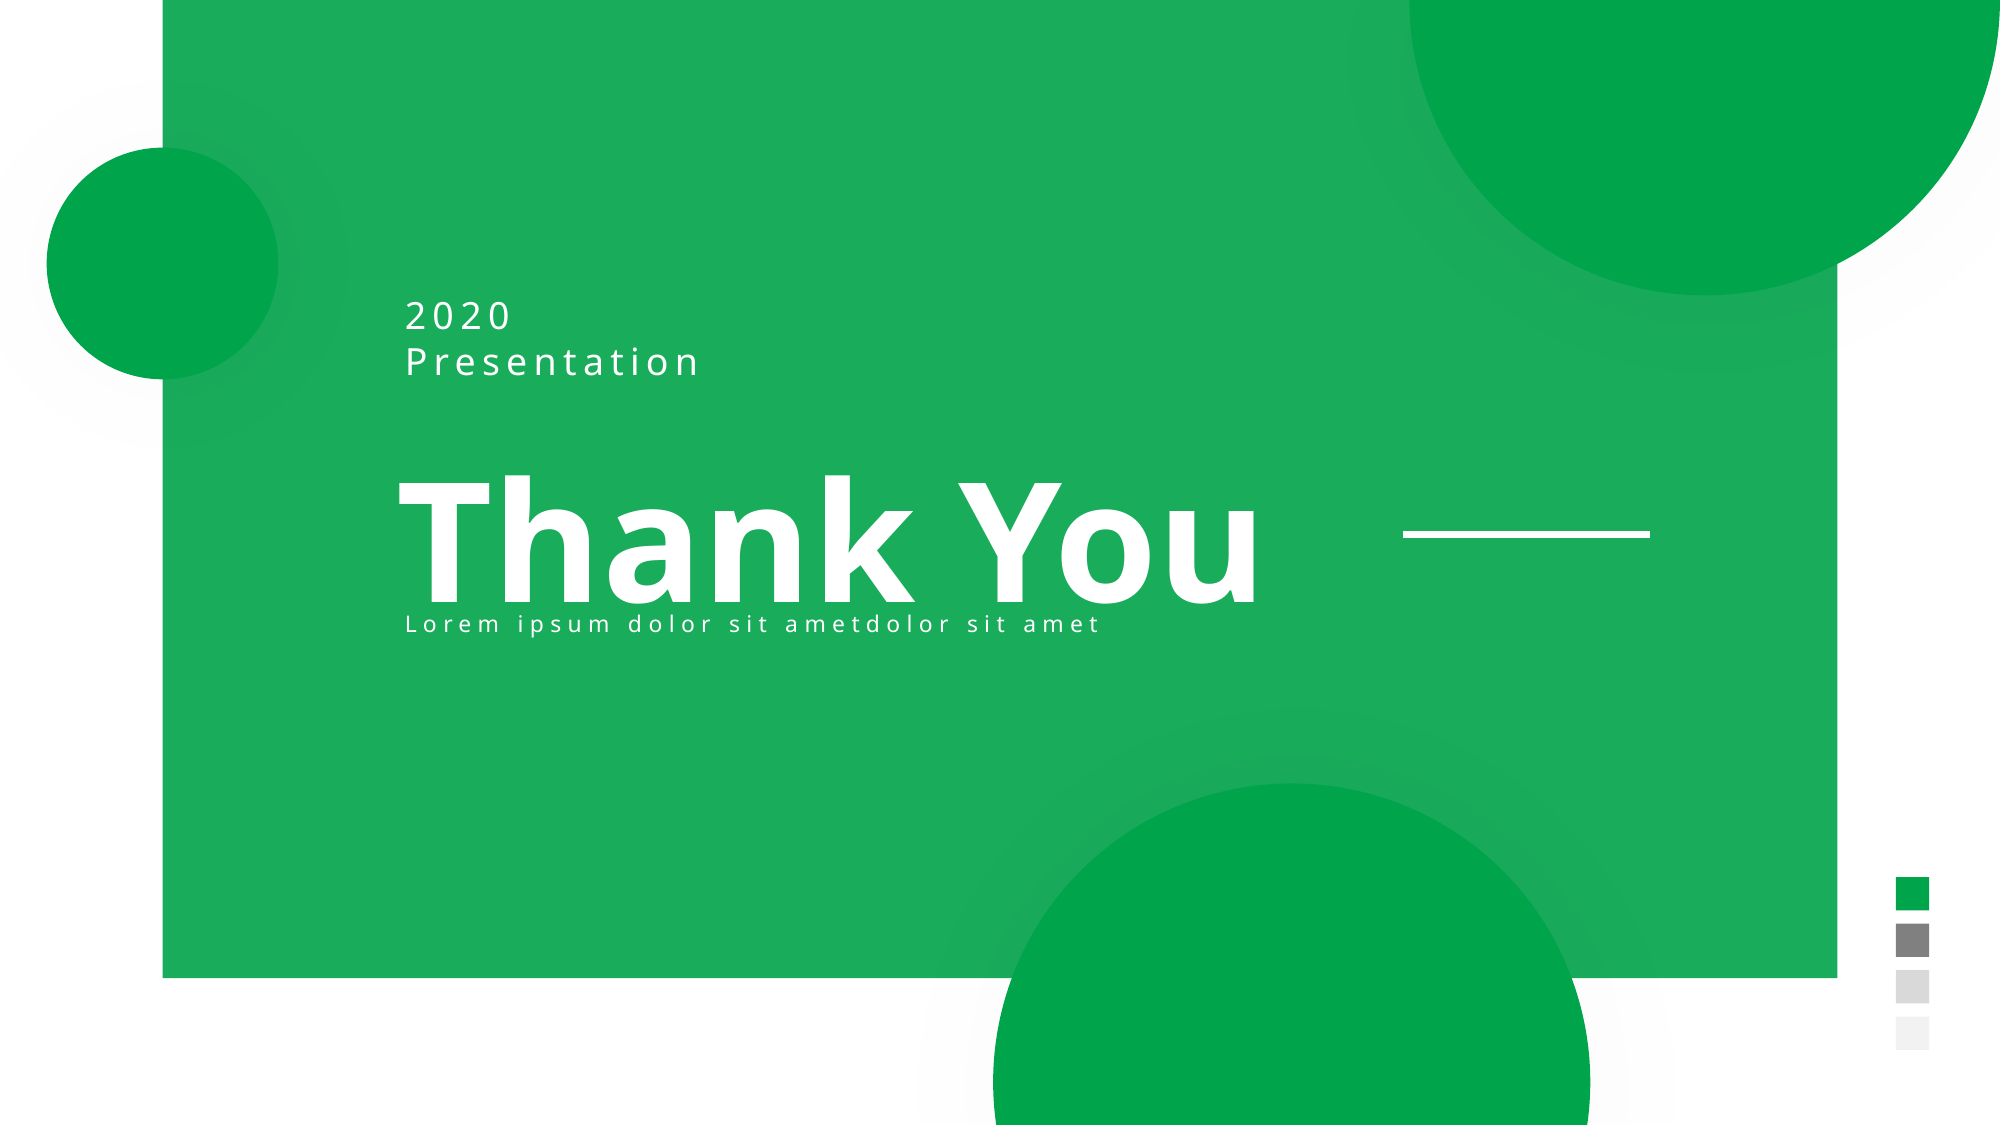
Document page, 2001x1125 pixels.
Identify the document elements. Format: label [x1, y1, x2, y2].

picture [0, 0, 2000, 1125]
text_box [1895, 877, 1930, 1050]
